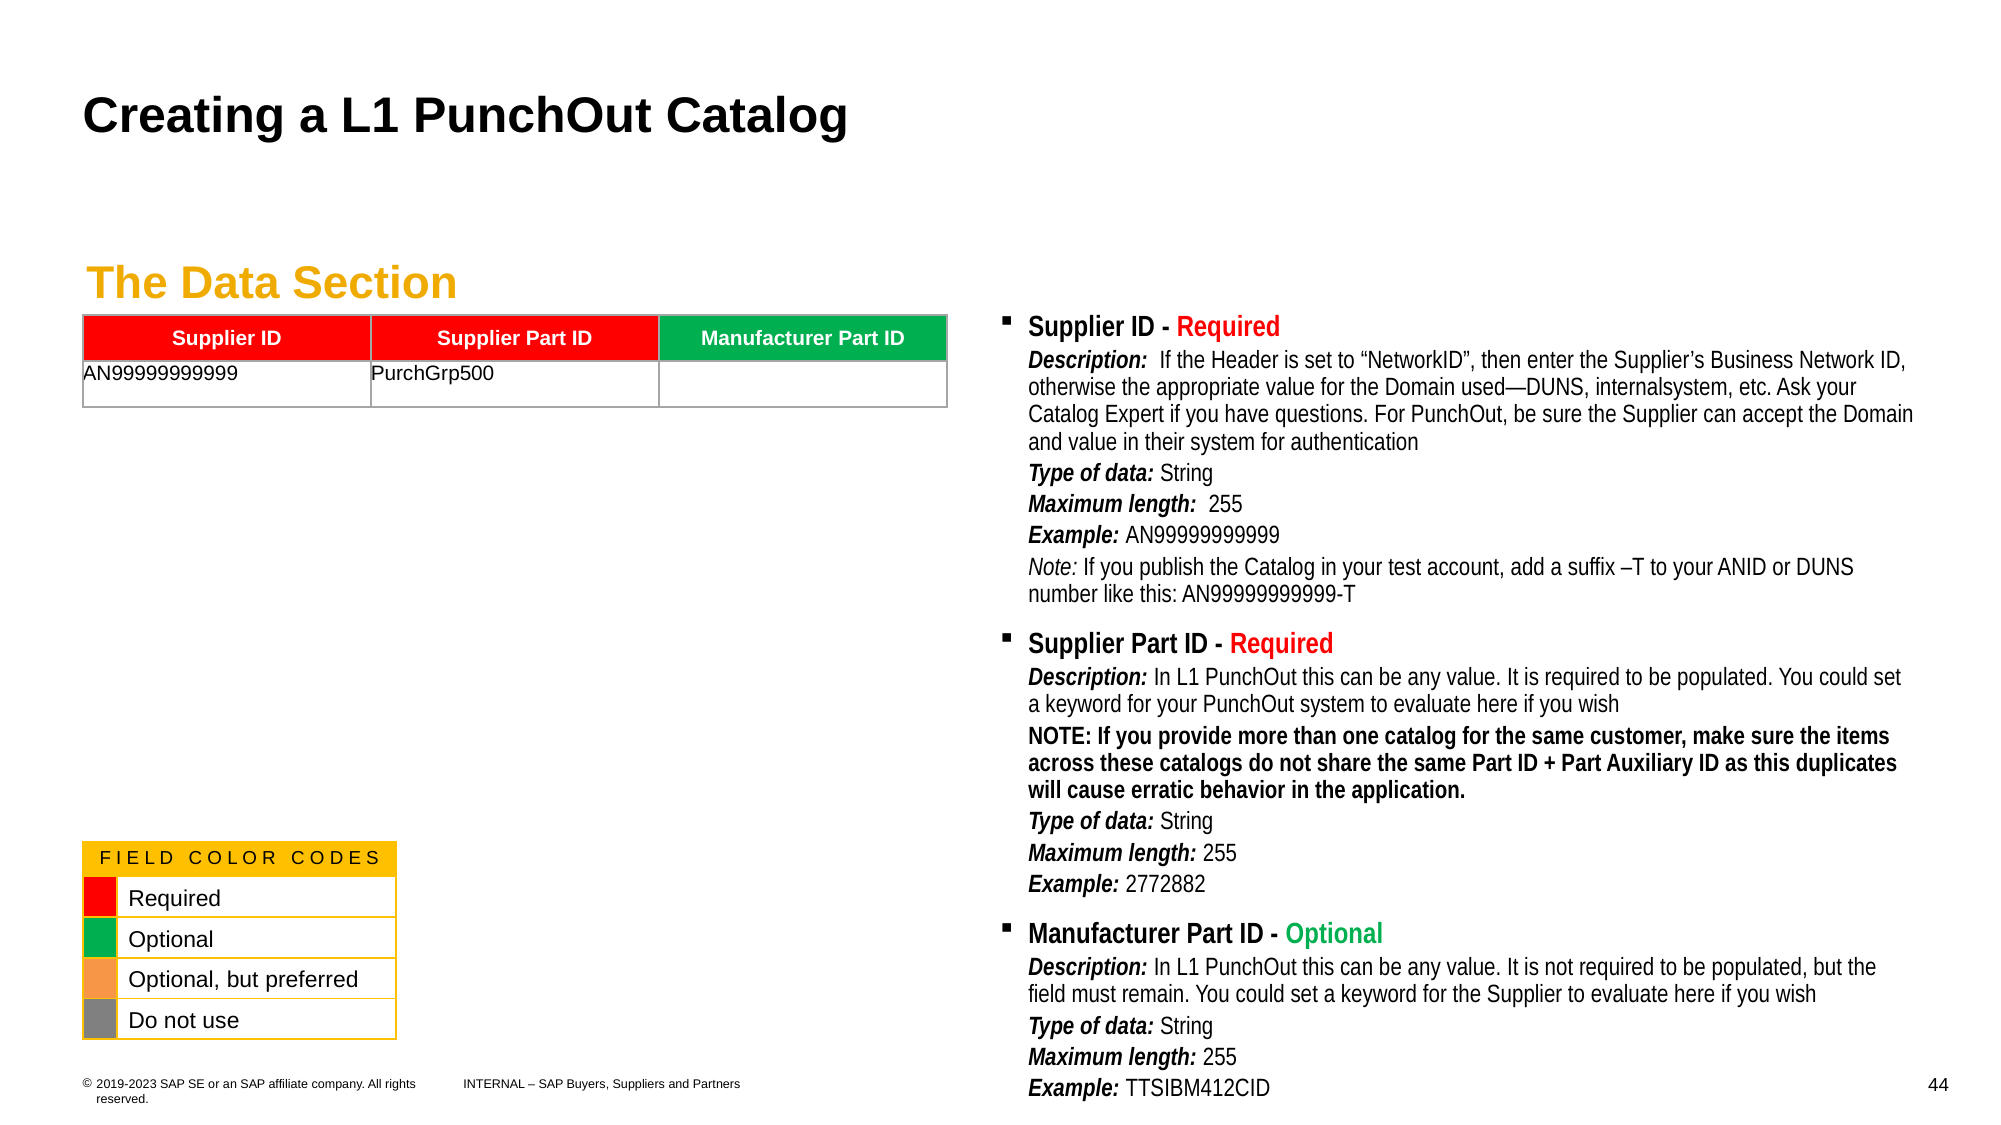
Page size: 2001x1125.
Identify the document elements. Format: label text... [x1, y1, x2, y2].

table_cell Required [118, 877, 395, 916]
table_cell Do not use [118, 999, 395, 1038]
table_cell [84, 918, 116, 957]
text_box The Data Section [71, 252, 1396, 537]
table_cell [84, 999, 116, 1038]
table_cell Optional, but preferred [118, 959, 395, 998]
text_box Supplier ID - Required Description: If the Header is set to “NetworkID”, then enter the Supplier’s Business Network ID, otherwise the appropriate value for the Domain used—DUNS, internalsystem, etc. Ask your Catalog Expert if you have questions. For PunchOut, be sure the Supplier can accept the Domain and value in their system for authentication Type of data: String Maximum length: 255 Example: AN99999999999 Note: If you publish the Catalog in your test account, add a suffix –T to your ANID or DUNS number like this: AN99999999999-T Supplier Part ID - Required Description: In L1 PunchOut this can be any value. It is required to be populated. You could set a keyword for your PunchOut system to evaluate here if you wish NOTE: If you provide more than one catalog for the same customer, make sure the items across these catalogs do not share the same Part ID + Part Auxiliary ID as this duplicates will cause erratic behavior in the application. Type of data: String Maximum length: 255 Example: 2772882 Manufacturer Part ID - Optional Description: In L1 PunchOut this can be any value. It is not required to be populated, but the field must remain. You could set a keyword for the Supplier to evaluate here if you wish Type of data: String Maximum length: 255 Example: TTSIBM412CID [1000, 315, 1918, 1102]
table_header F I E L D C O L O R C O D E S [84, 843, 395, 875]
table_cell [84, 959, 116, 998]
title Creating a L1 PunchOut Catalog [82, 82, 1918, 144]
table_cell [84, 877, 116, 916]
table_cell Optional [118, 918, 395, 957]
